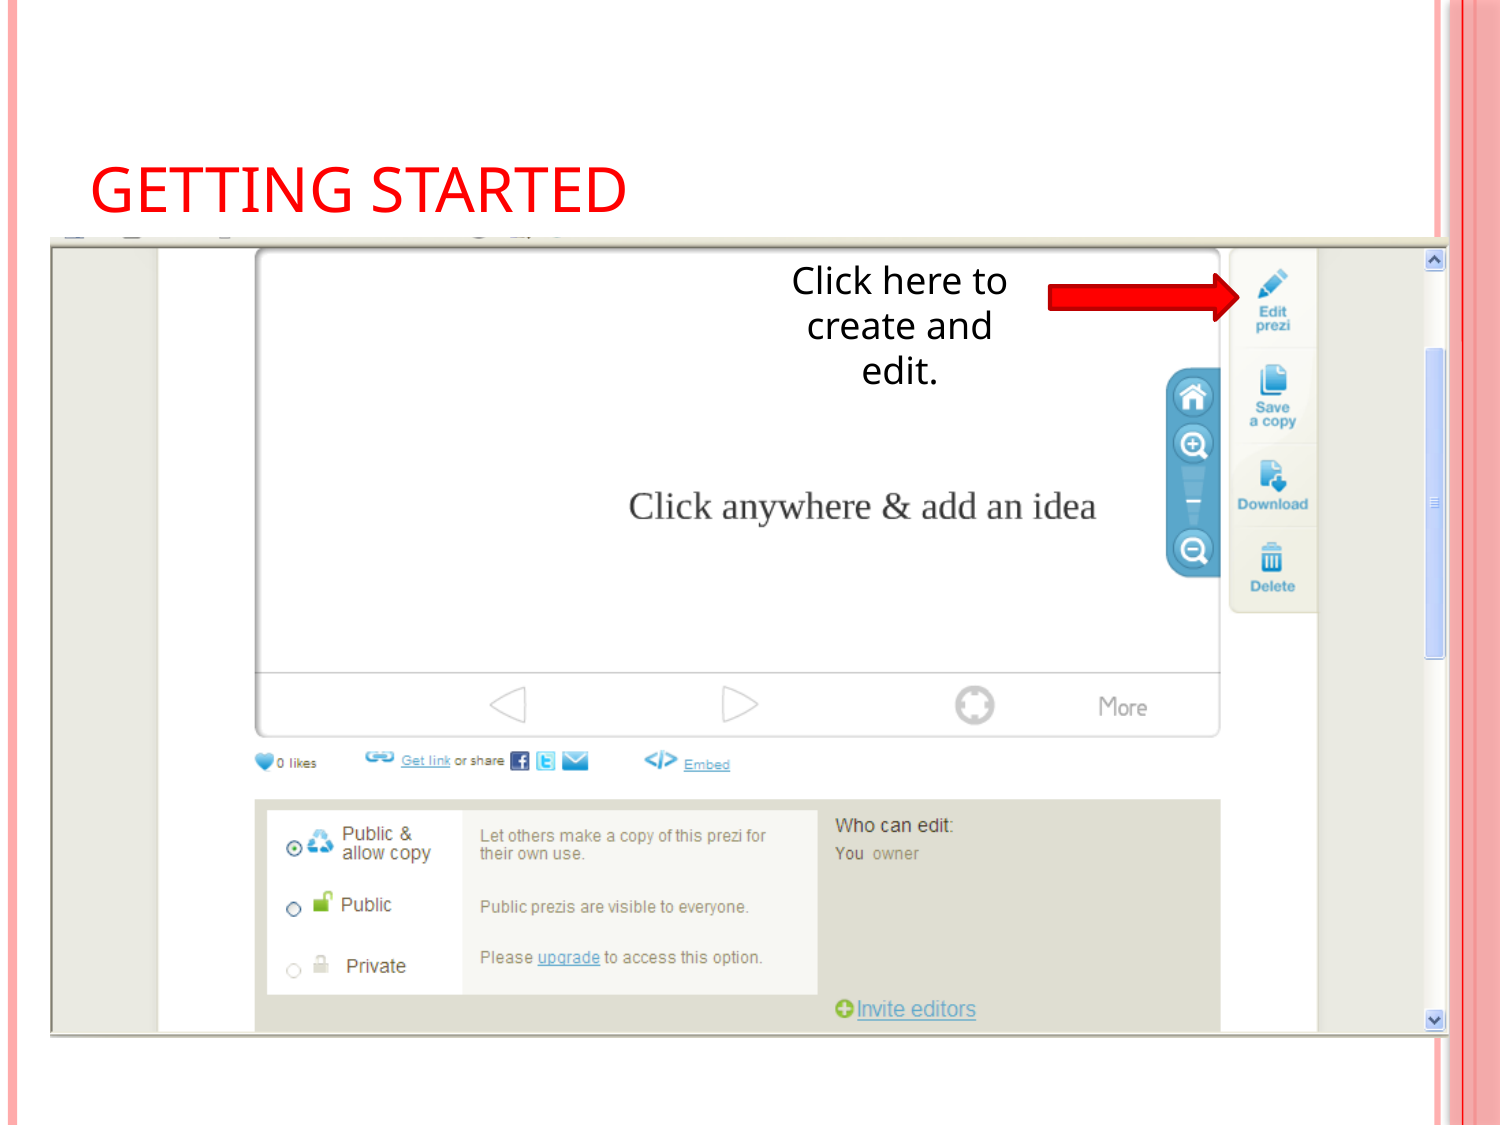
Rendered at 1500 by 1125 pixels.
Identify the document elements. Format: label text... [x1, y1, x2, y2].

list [49, 236, 1450, 1039]
title Getting Started [75, 45, 1300, 233]
